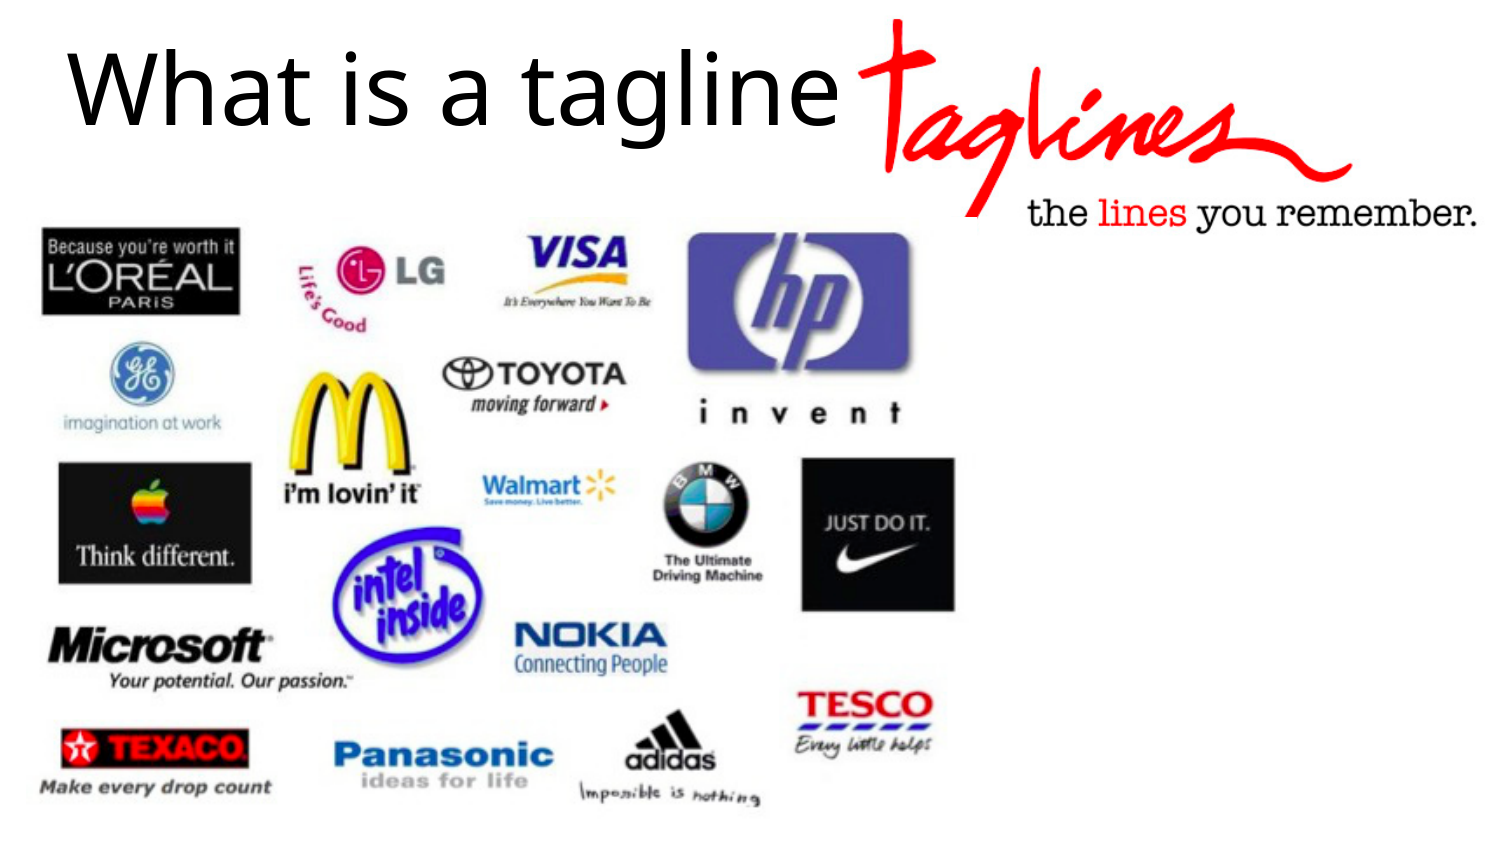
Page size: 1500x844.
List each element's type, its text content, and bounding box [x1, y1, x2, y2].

picture [26, 5, 1492, 832]
title What is a tagline? [51, 10, 831, 105]
